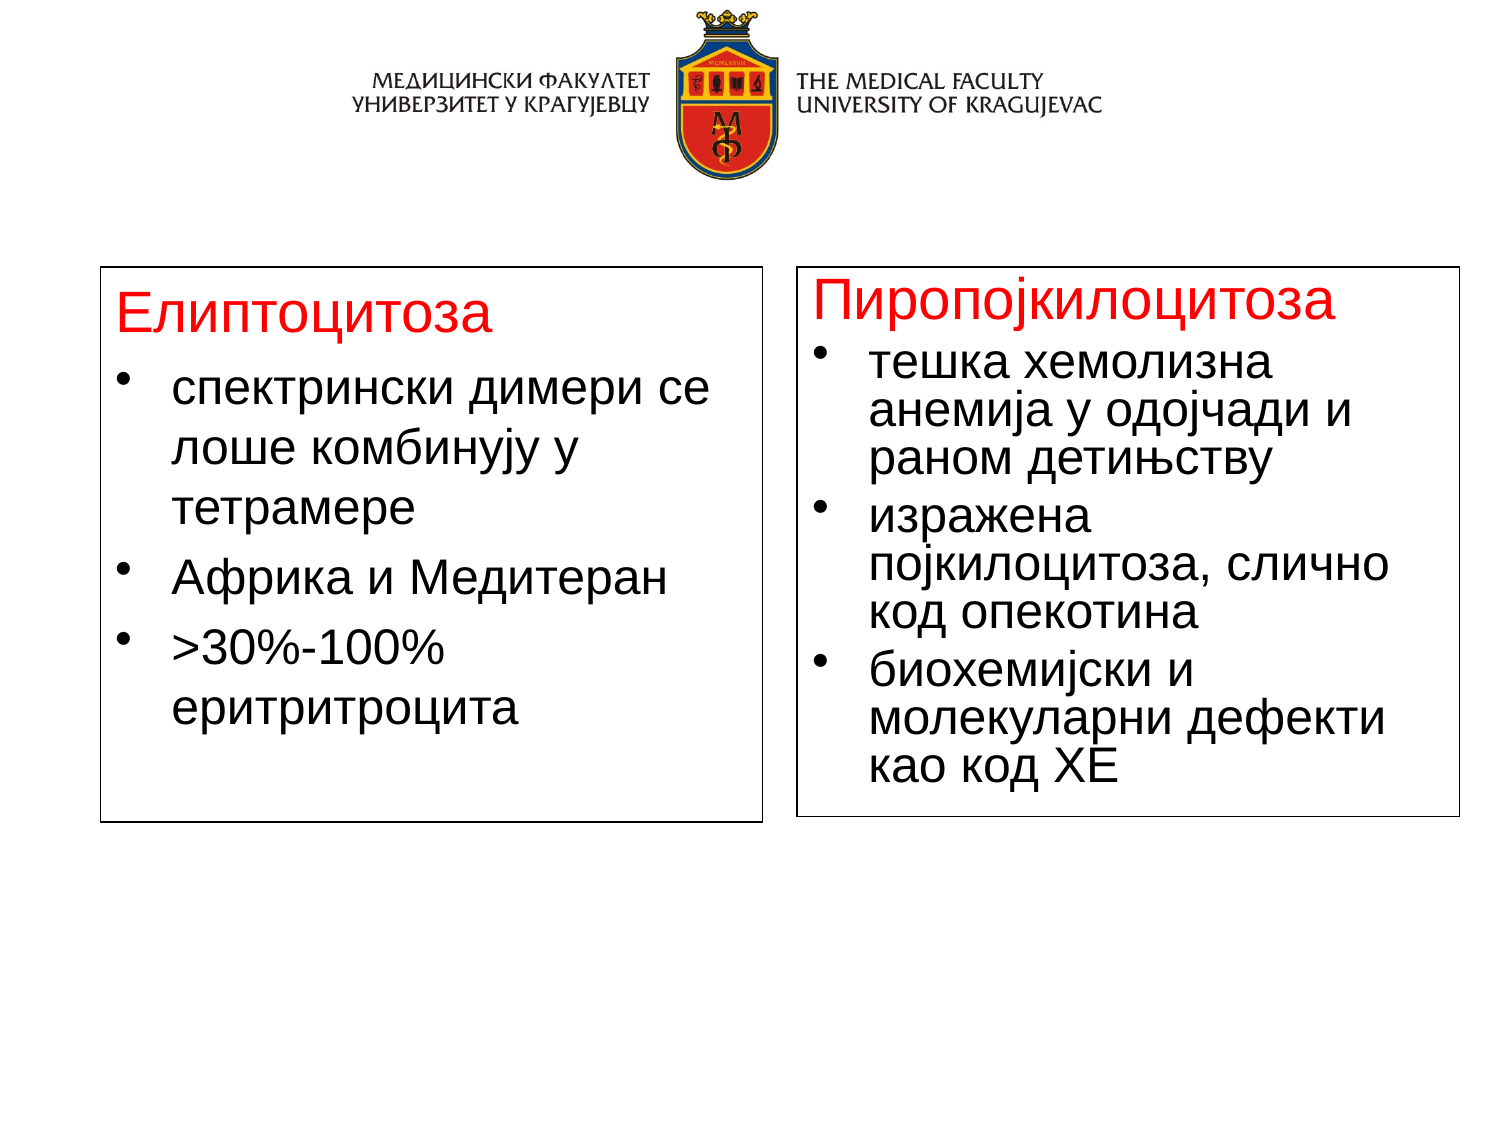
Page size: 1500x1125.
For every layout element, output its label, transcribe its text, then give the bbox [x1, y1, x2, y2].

list Пиропојкилоцитоза тешка хемолизна анемија у одојчади и раном детињству изражена појкилоцитоза, слично код опекотина биохемијски и молекуларни дефекти као код ХЕ [796, 266, 1460, 817]
list Елиптоцитоза спектрински димери се лоше комбинују у тетрамере Африка и Медитеран >30%-100% еритритроцита [100, 266, 763, 823]
picture [328, 0, 1125, 191]
